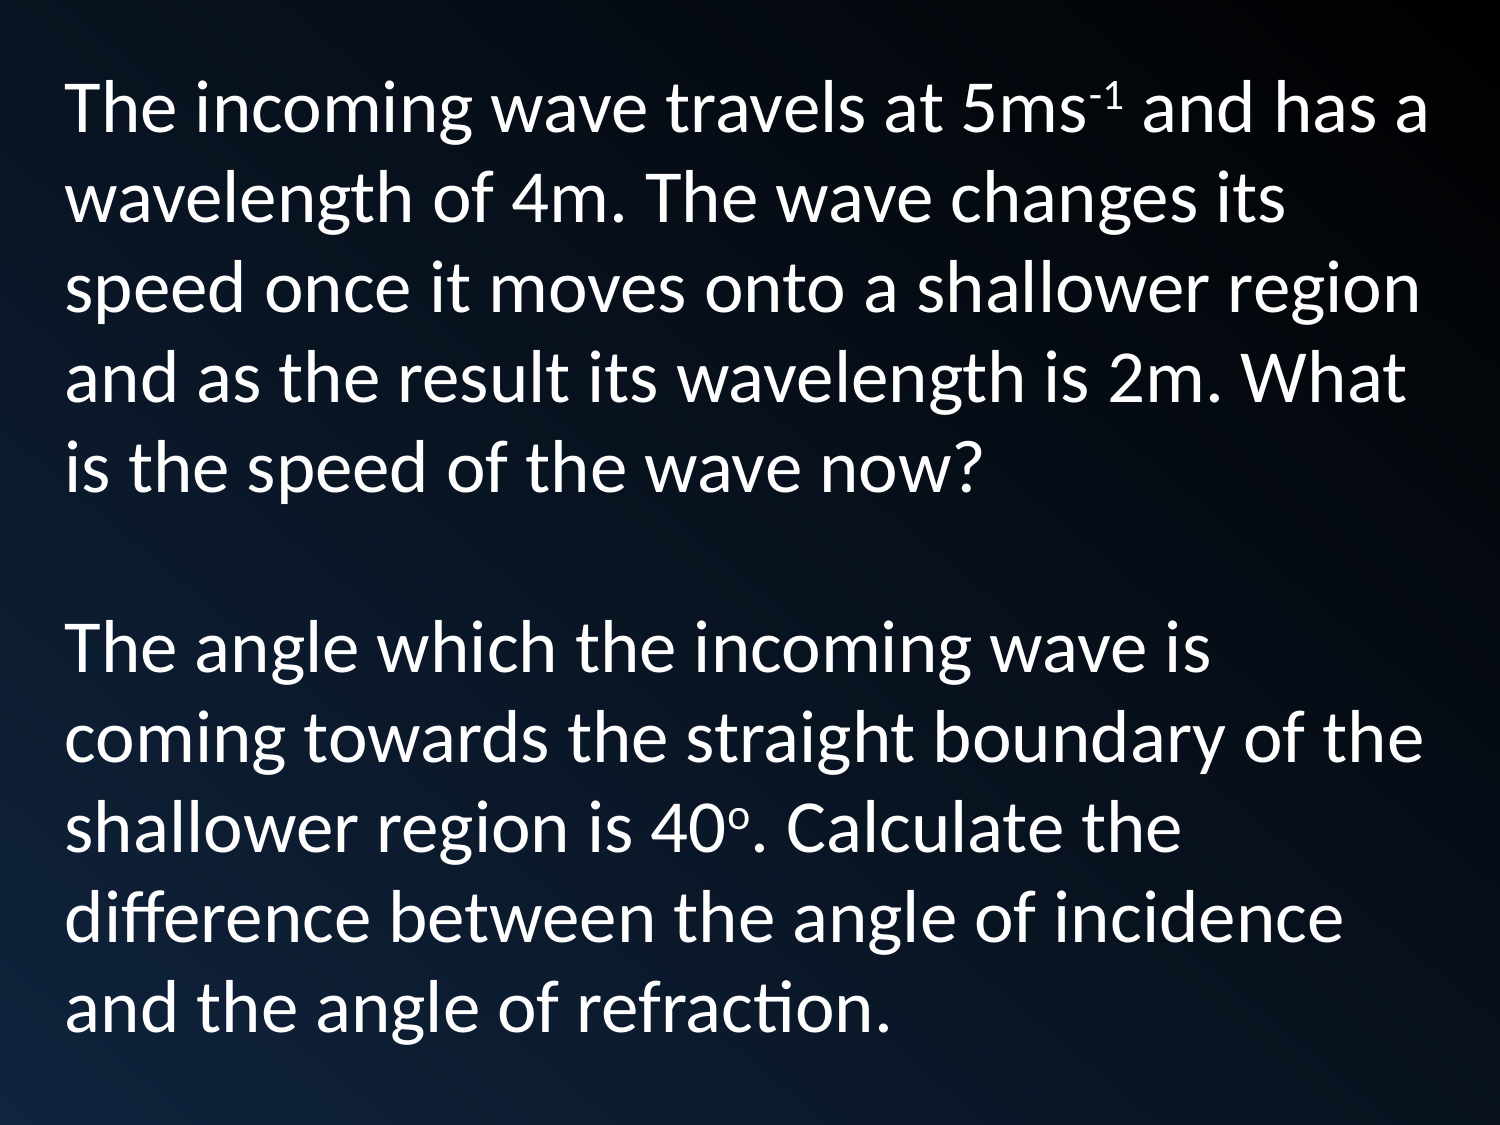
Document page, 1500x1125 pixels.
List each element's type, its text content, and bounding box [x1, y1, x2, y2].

text_box The incoming wave travels at 5ms-1 and has a wavelength of 4m. The wave changes its speed once it moves onto a shallower region and as the result its wavelength is 2m. What is the speed of the wave now? The angle which the incoming wave is coming towards the straight boundary of the shallower region is 40o. Calculate the difference between the angle of incidence and the angle of refraction. [50, 49, 1450, 1055]
